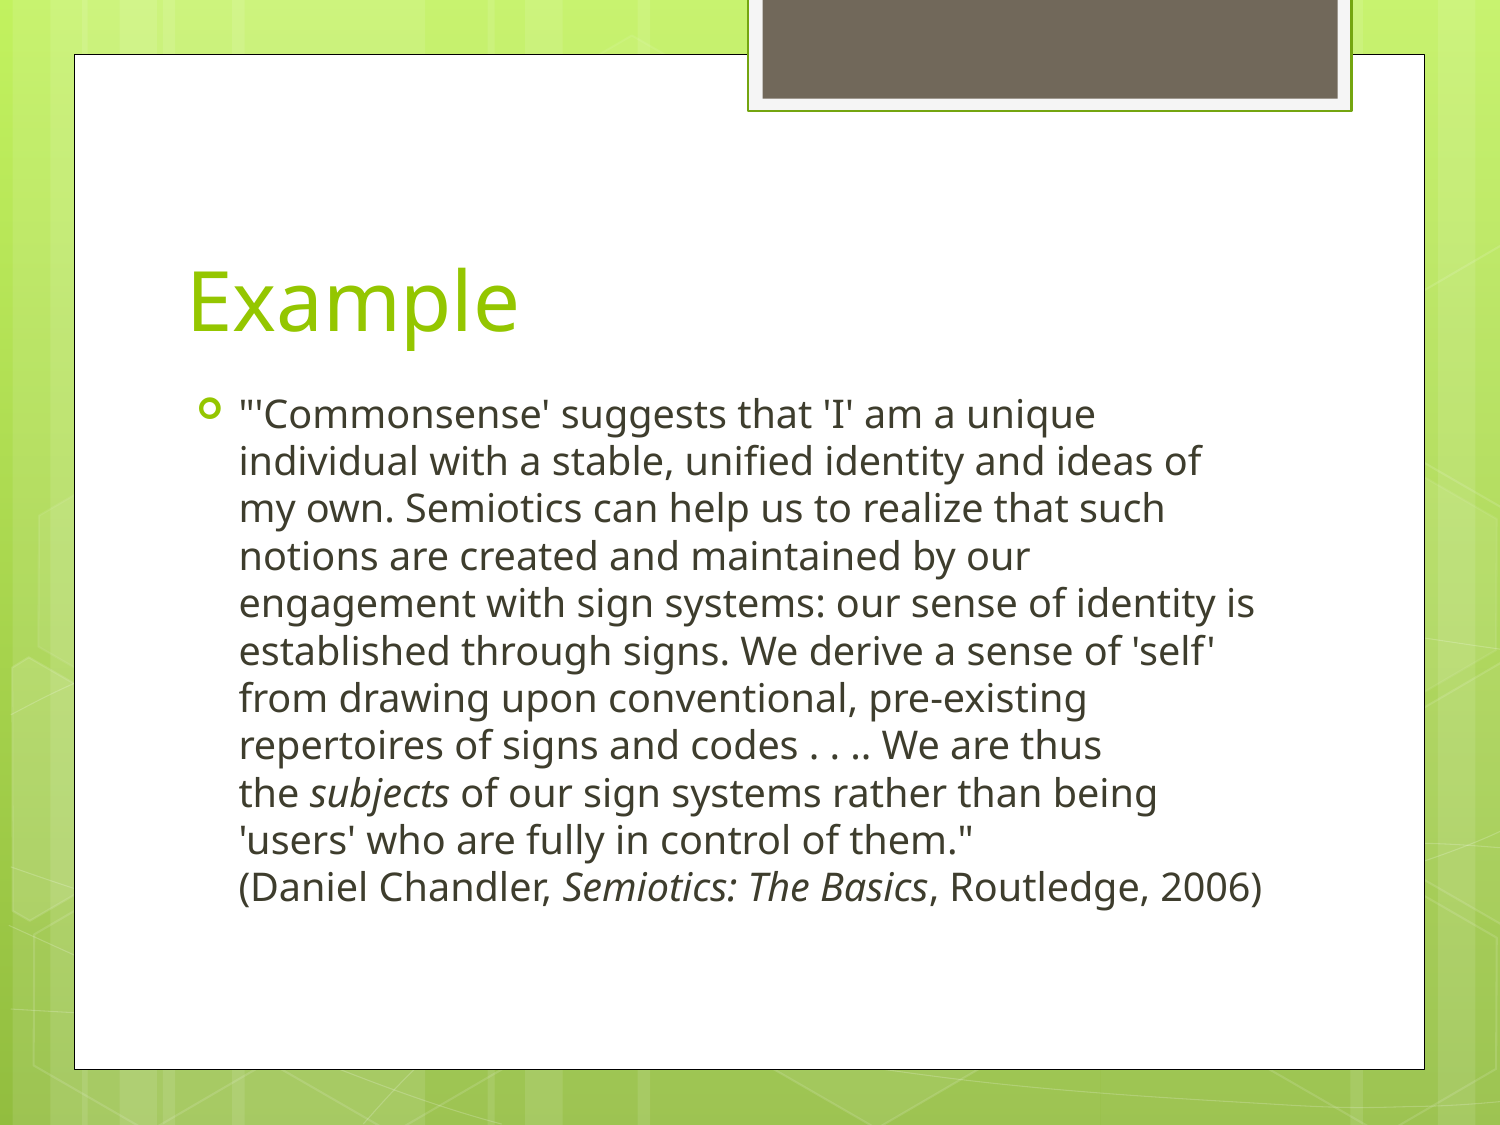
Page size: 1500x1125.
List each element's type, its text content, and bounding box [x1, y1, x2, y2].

title Example [171, 168, 1324, 357]
list "'Commonsense' suggests that 'I' am a unique individual with a stable, unified identity and ideas of my own. Semiotics can help us to realize that such notions are created and maintained by our engagement with sign systems: our sense of identity is established through signs. We derive a sense of 'self' from drawing upon conventional, pre-existing repertoires of signs and codes . . .. We are thus the subjects of our sign systems rather than being 'users' who are fully in control of them." (Daniel Chandler, Semiotics: The Basics, Routledge, 2006) [171, 381, 1283, 957]
